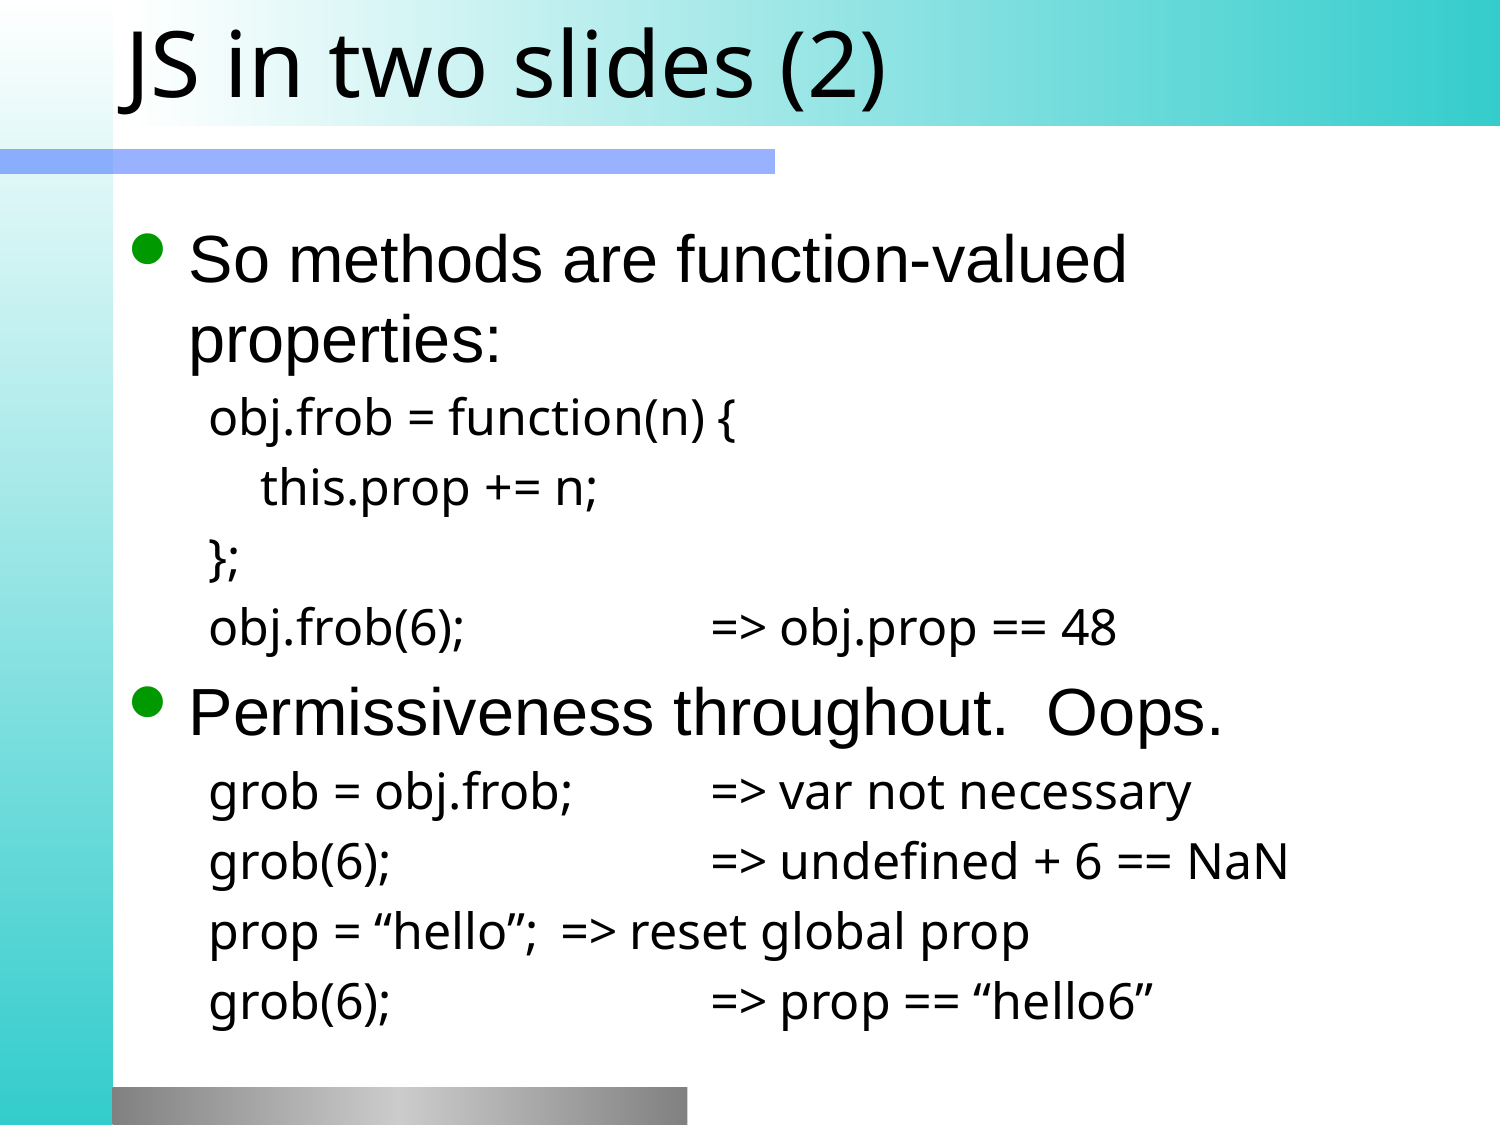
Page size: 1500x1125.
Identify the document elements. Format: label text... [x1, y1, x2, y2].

list So methods are function-valued properties: obj.frob = function(n) { this.prop += n; }; obj.frob(6); => obj.prop == 48 Permissiveness throughout. Oops. grob = obj.frob; => var not necessary grob(6); => undefined + 6 == NaN prop = “hello”; => reset global prop grob(6); => prop == “hello6” [112, 207, 1459, 1073]
title JS in two slides (2) [110, 0, 1424, 126]
